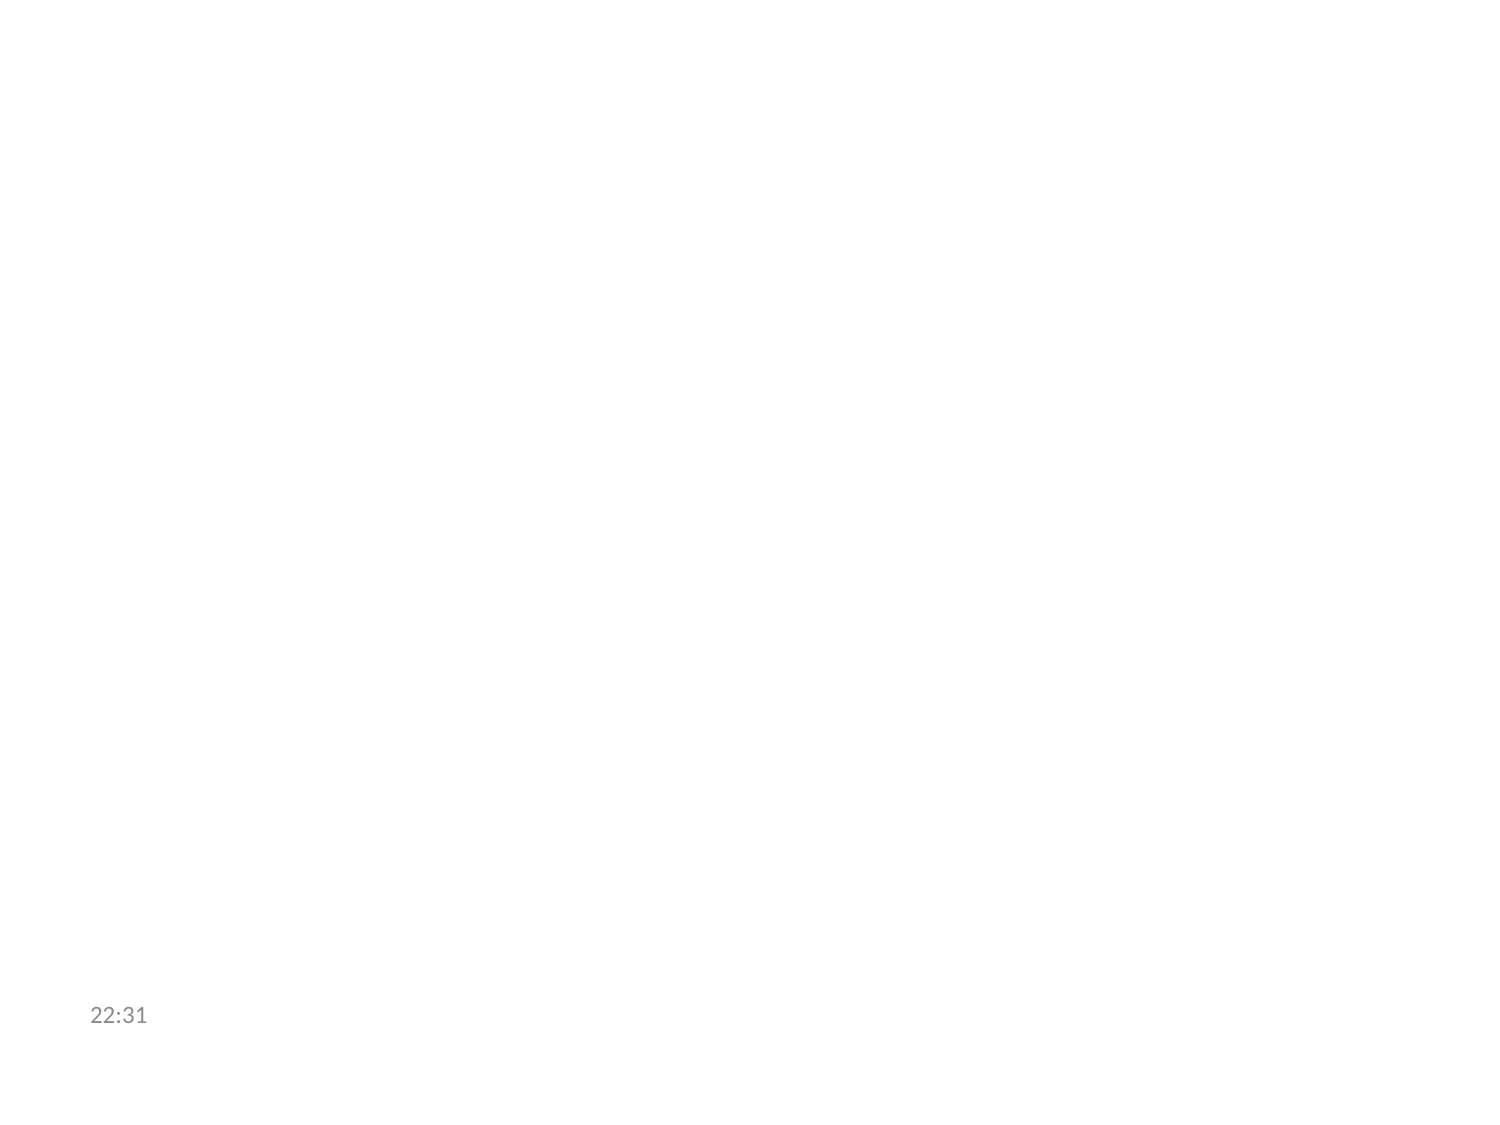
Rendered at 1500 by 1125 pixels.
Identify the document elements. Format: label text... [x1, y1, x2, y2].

text_box 15:35 [75, 983, 425, 1044]
